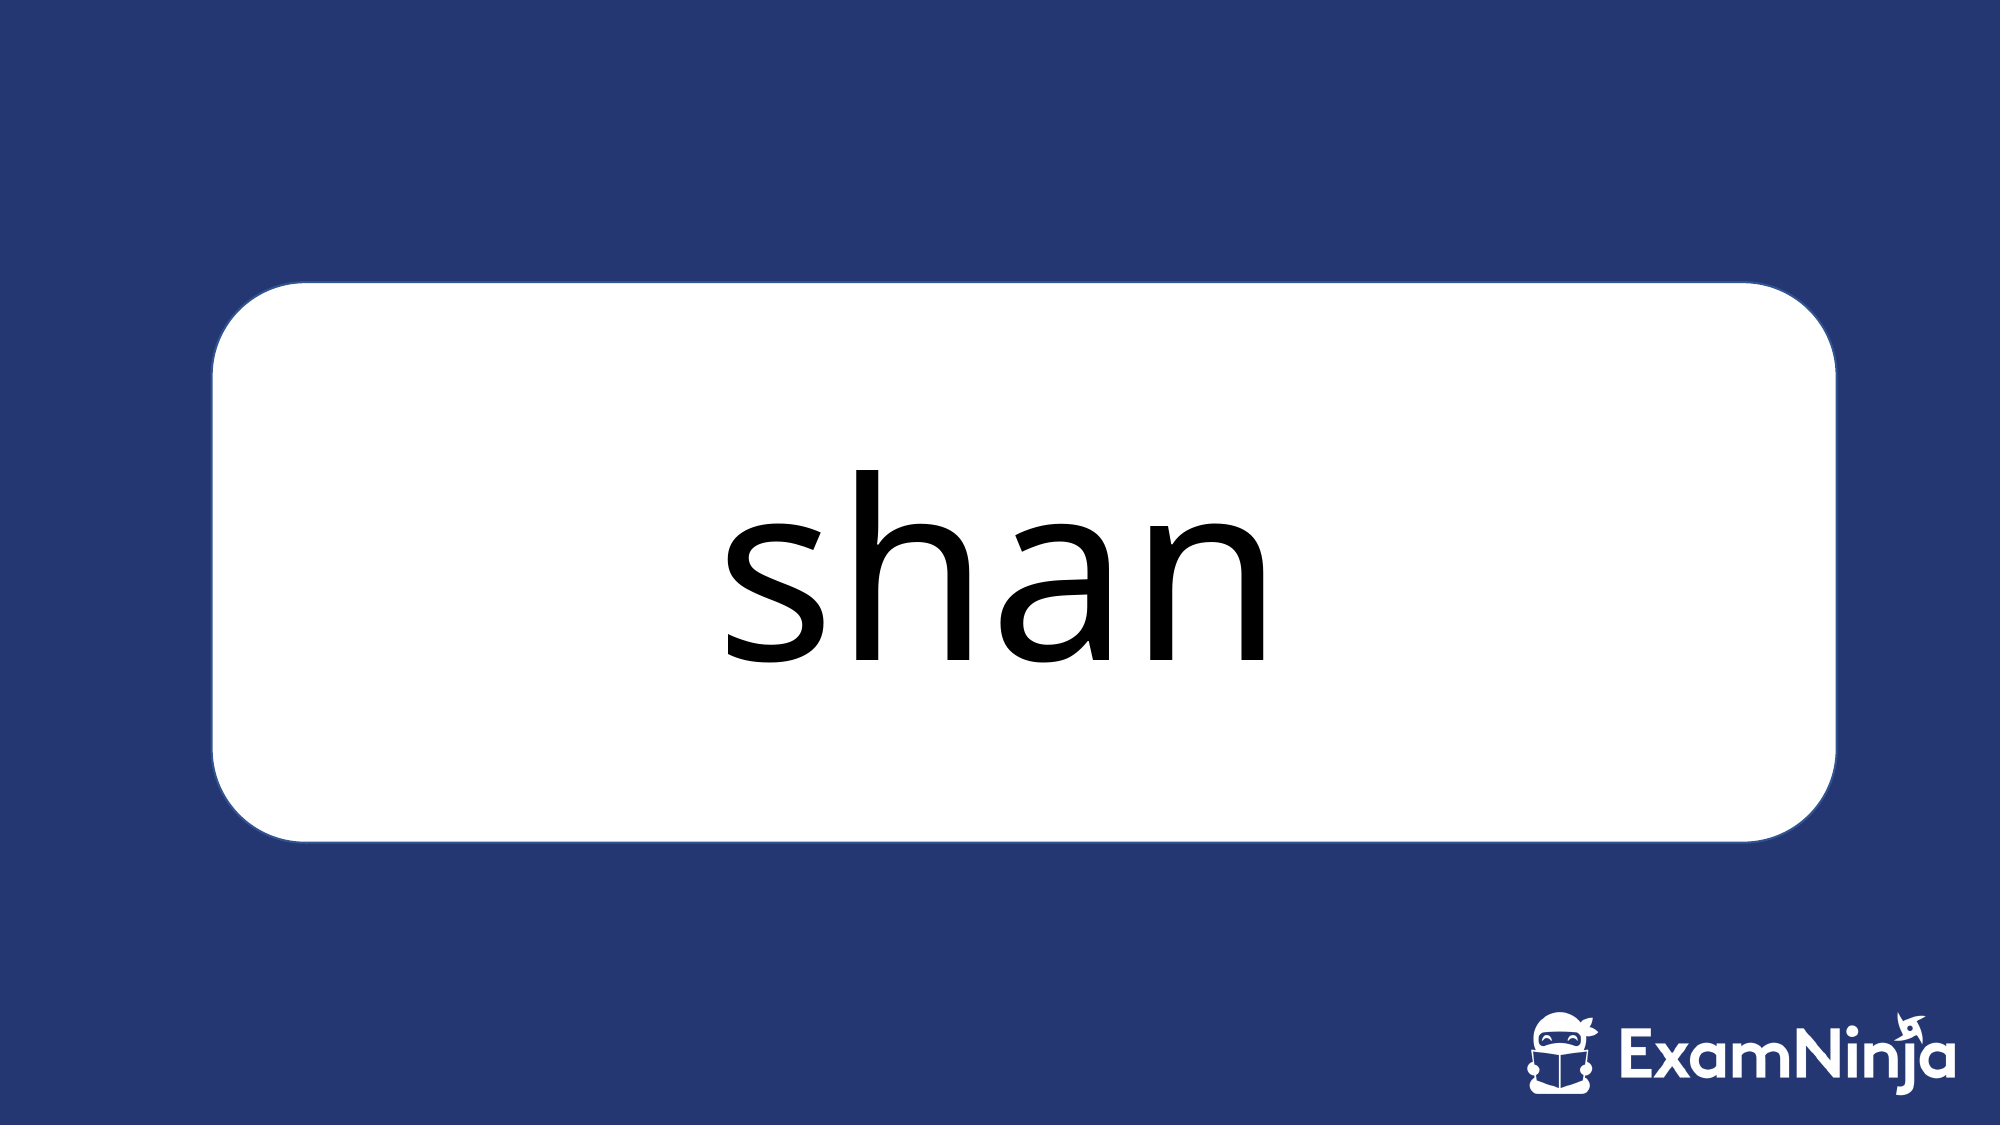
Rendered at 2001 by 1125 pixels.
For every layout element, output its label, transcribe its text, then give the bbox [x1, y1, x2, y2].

picture [1501, 1003, 1979, 1102]
text_box shan [143, 403, 1857, 719]
text_box [210, 281, 1838, 403]
text_box [210, 719, 1838, 844]
